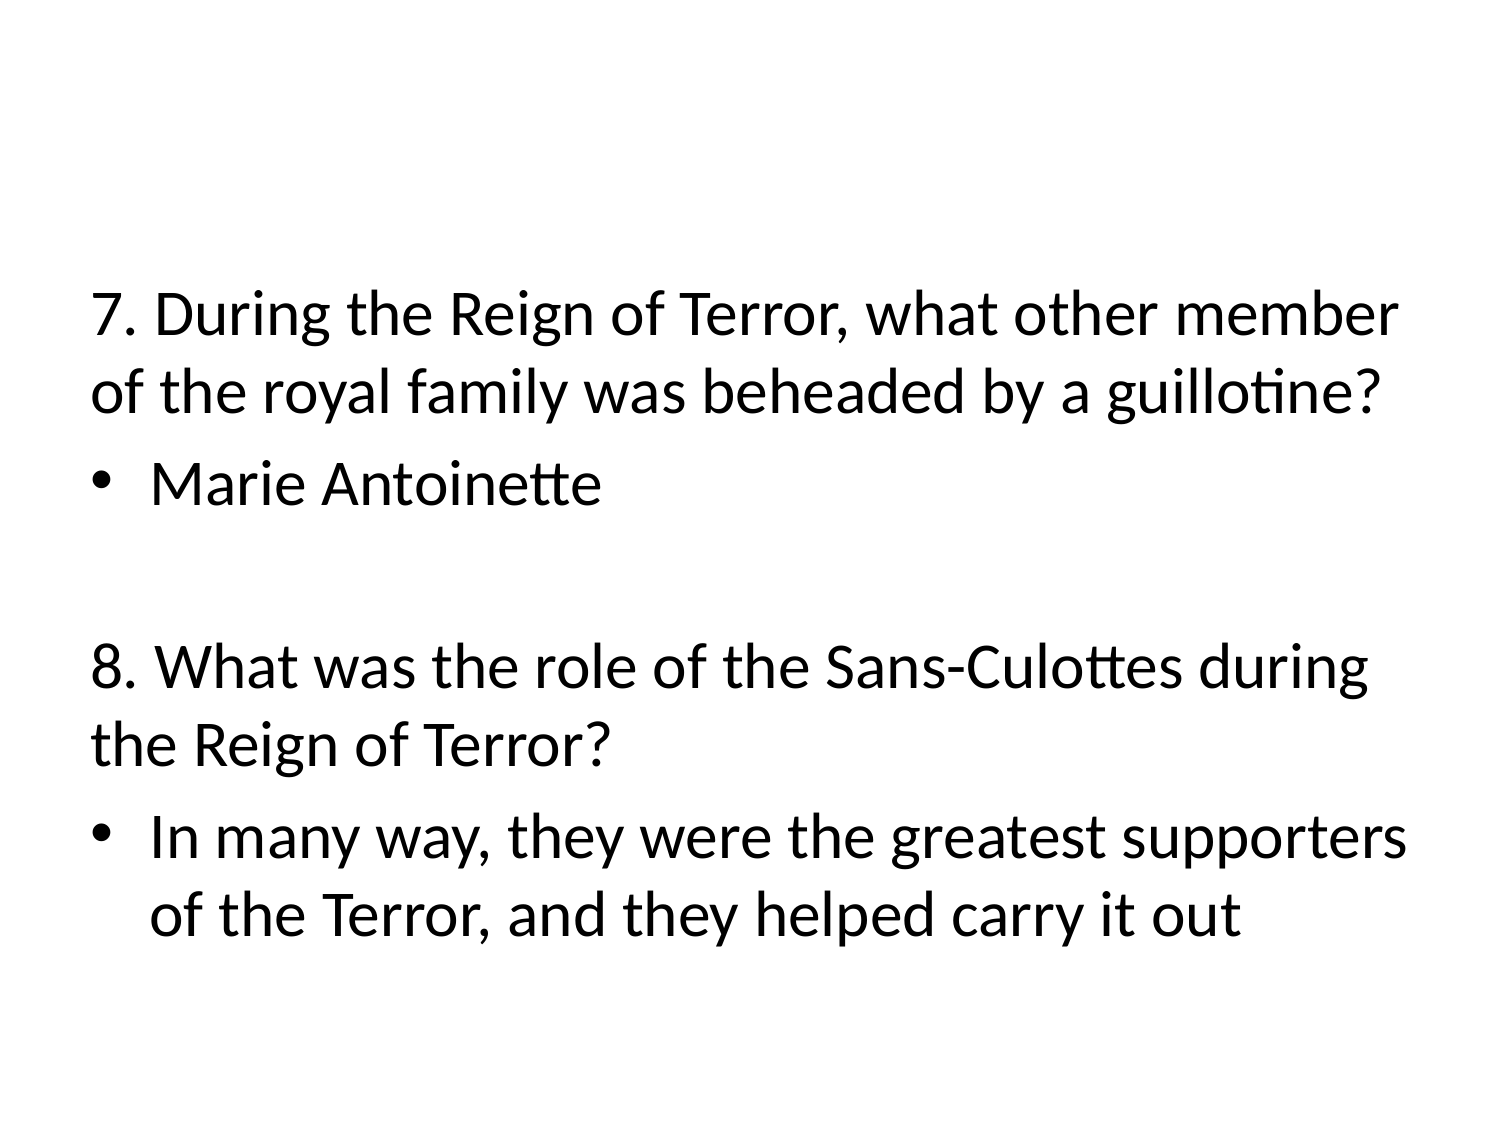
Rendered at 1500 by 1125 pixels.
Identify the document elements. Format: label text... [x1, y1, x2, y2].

list 7. During the Reign of Terror, what other member of the royal family was beheaded by a guillotine? Marie Antoinette 8. What was the role of the Sans-Culottes during the Reign of Terror? In many way, they were the greatest supporters of the Terror, and they helped carry it out [75, 262, 1425, 1005]
